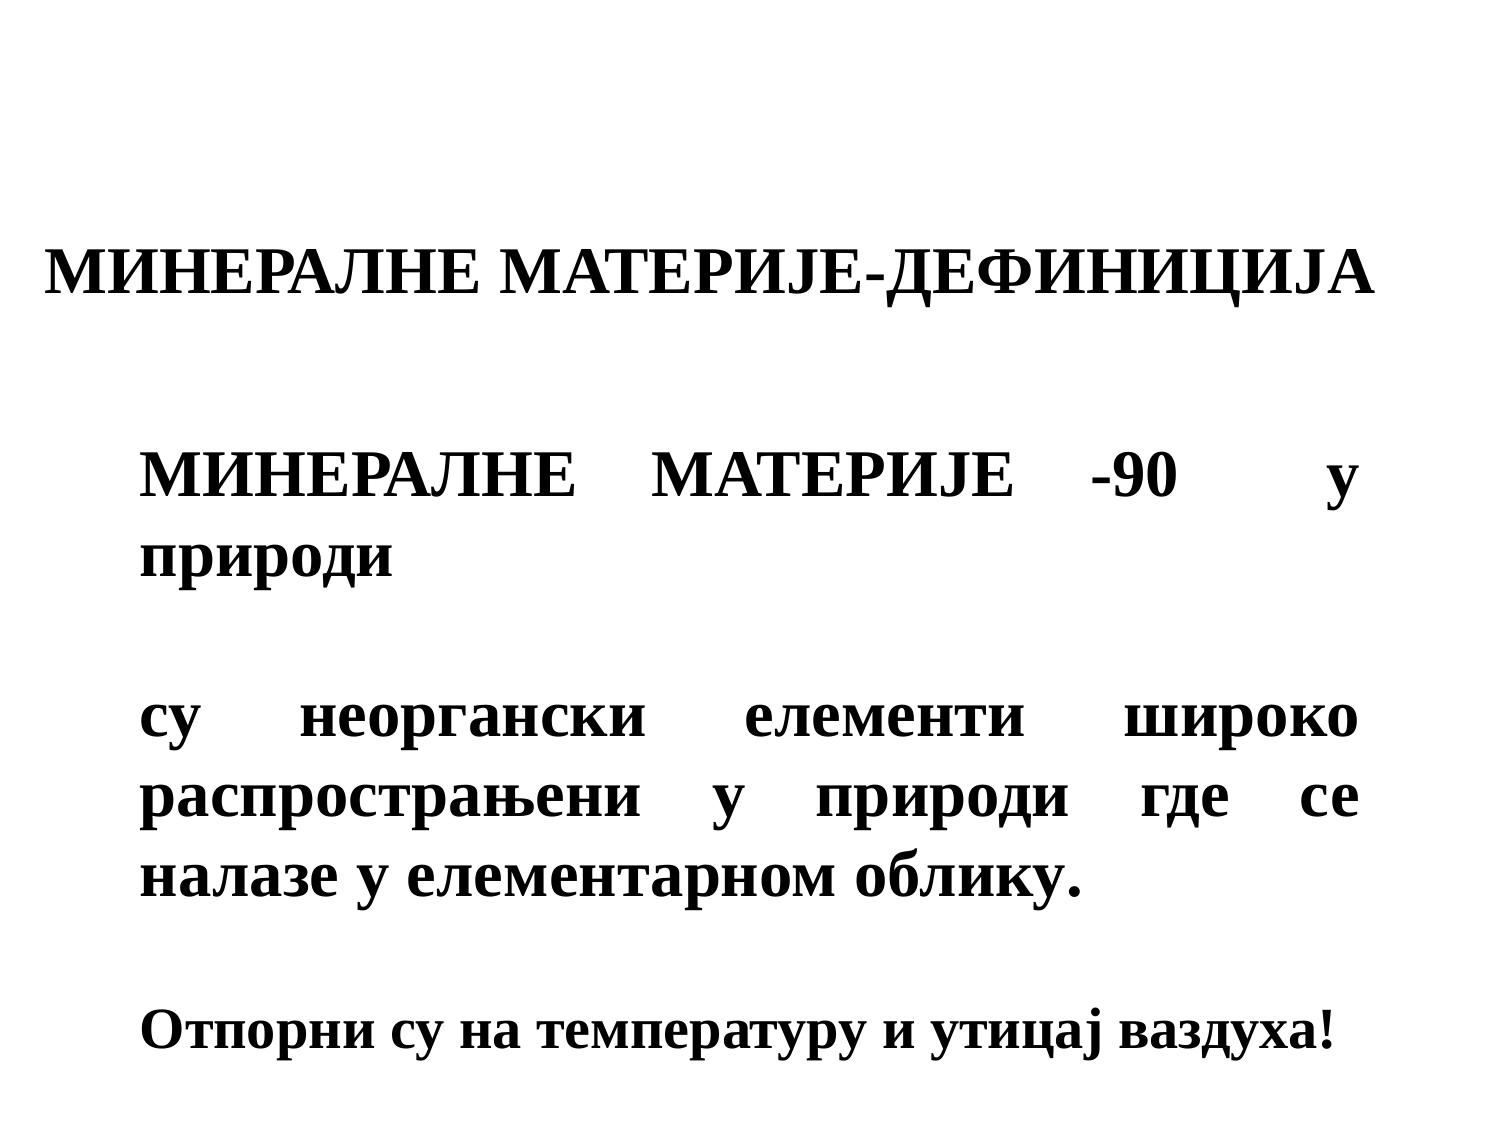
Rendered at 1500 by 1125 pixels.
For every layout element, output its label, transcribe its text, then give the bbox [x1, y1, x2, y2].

text_box МИНЕРАЛНЕ МАТЕРИЈЕ -90 у природи су неоргански елементи широко распрострањени у природи где се налазе у елементарном облику. Отпорни су на температуру и утицај ваздуха! [125, 422, 1375, 1068]
text_box МИНЕРАЛНЕ МАТЕРИЈЕ-ДЕФИНИЦИЈА [29, 219, 1471, 315]
